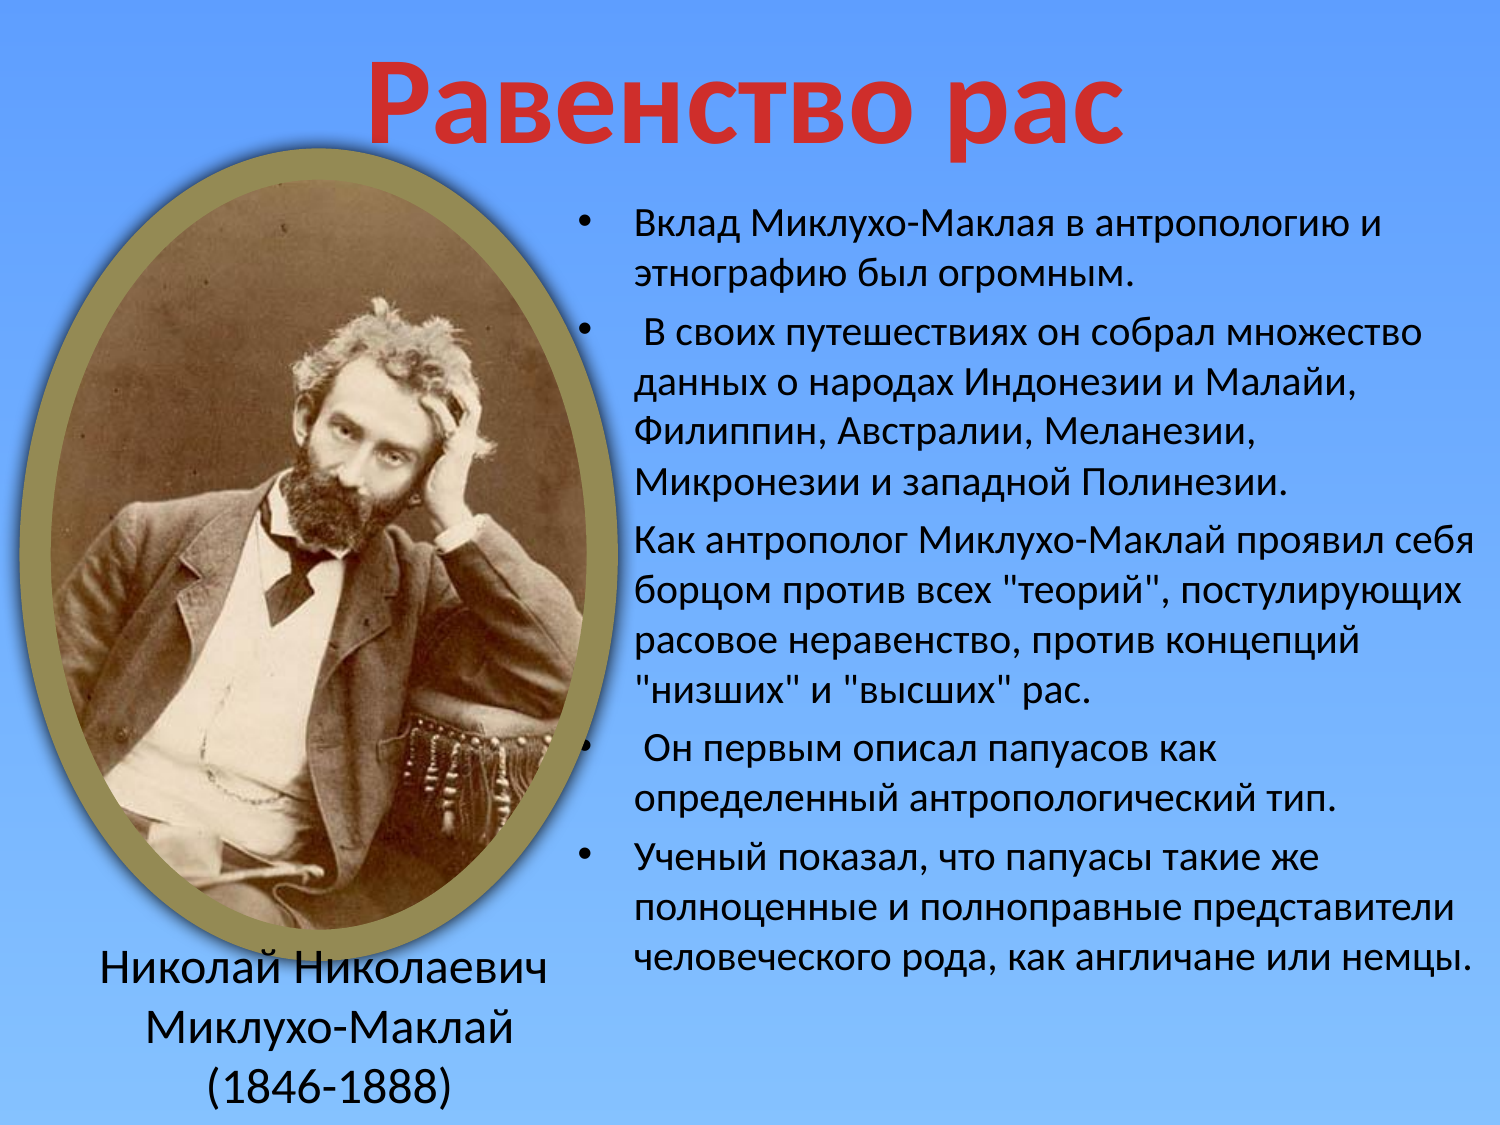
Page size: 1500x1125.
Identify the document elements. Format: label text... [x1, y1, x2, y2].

picture [34, 163, 603, 946]
title Равенство рас [70, 0, 1421, 187]
text_box Николай Николаевич Миклухо-Маклай (1846-1888) [82, 954, 578, 1121]
list Вклад Миклухо-Маклая в антропологию и этнографию был огромным. В своих путешествиях он собрал множество данных о народах Индонезии и Малайи, Филиппин, Австралии, Меланезии, Микронезии и западной Полинезии. Как антрополог Миклухо-Маклай проявил себя борцом против всех "теорий", постулирующих расовое неравенство, против концепций "низших" и "высших" рас. Он первым описал папуасов как определенный антропологический тип. Ученый показал, что папуасы такие же полноценные и полноправные представители человеческого рода, как англичане или немцы. [578, 187, 1500, 1079]
